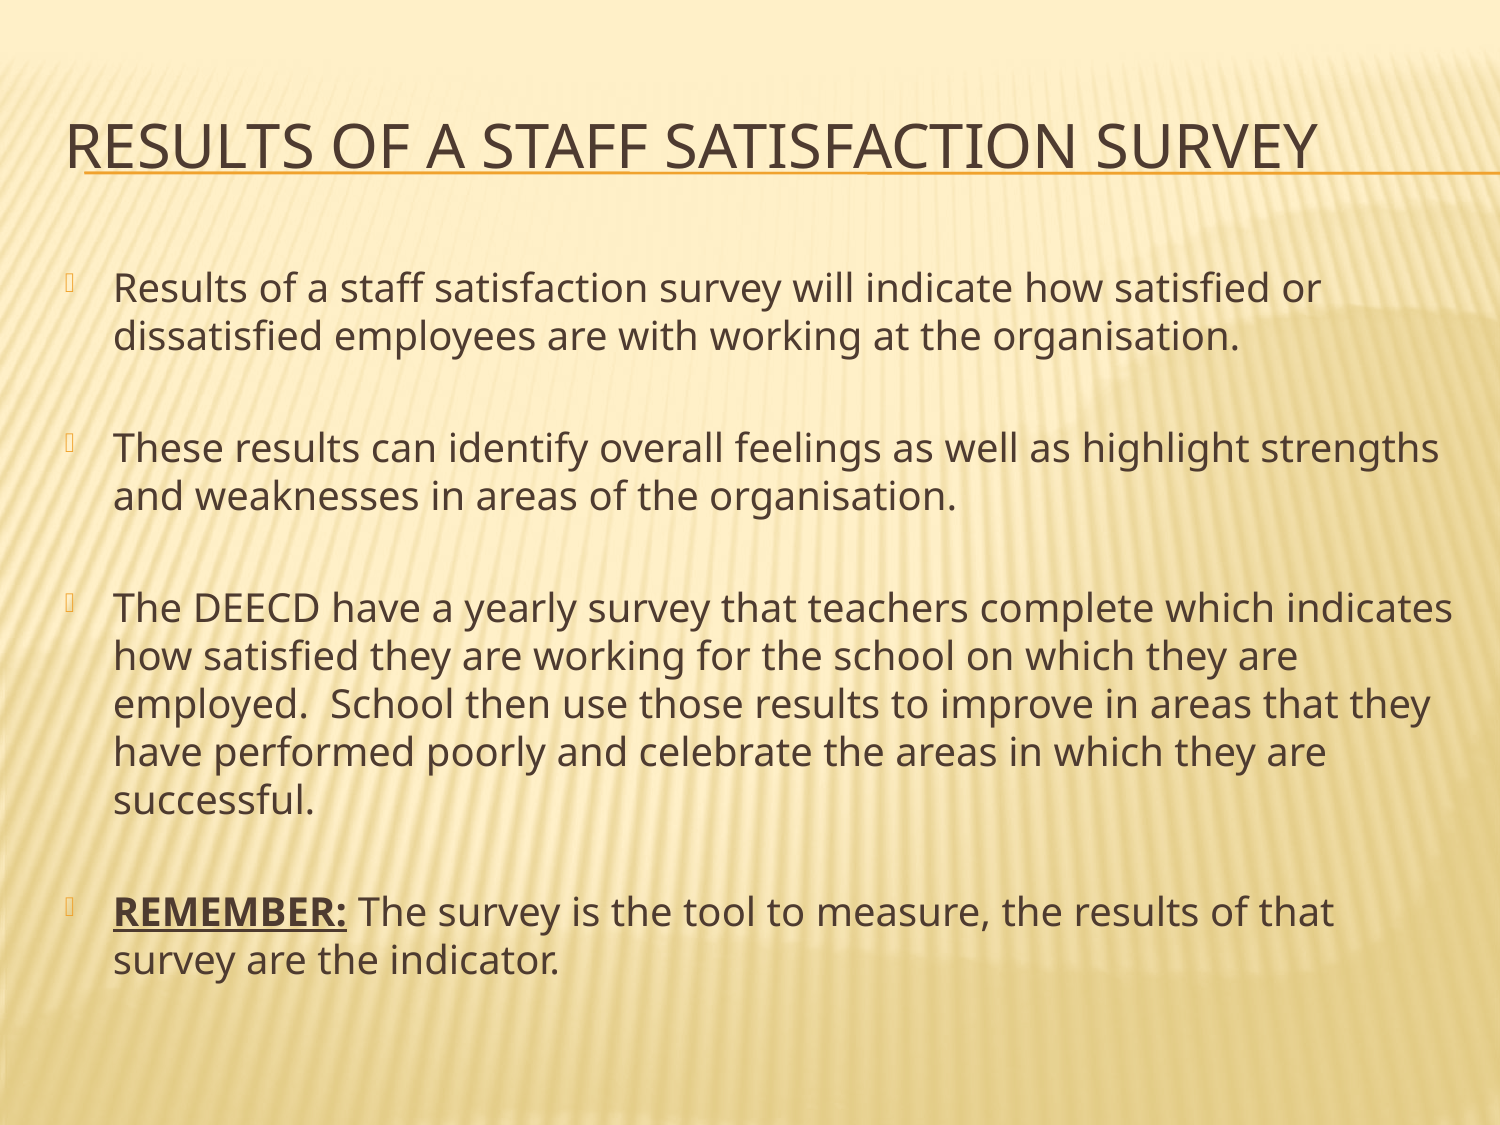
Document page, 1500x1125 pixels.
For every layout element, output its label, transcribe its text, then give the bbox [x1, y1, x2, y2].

title Results of a staff Satisfaction survey [50, 75, 1475, 213]
list Results of a staff satisfaction survey will indicate how satisfied or dissatisfied employees are with working at the organisation. These results can identify overall feelings as well as highlight strengths and weaknesses in areas of the organisation. The DEECD have a yearly survey that teachers complete which indicates how satisfied they are working for the school on which they are employed. School then use those results to improve in areas that they have performed poorly and celebrate the areas in which they are successful. REMEMBER: The survey is the tool to measure, the results of that survey are the indicator. [50, 254, 1475, 998]
